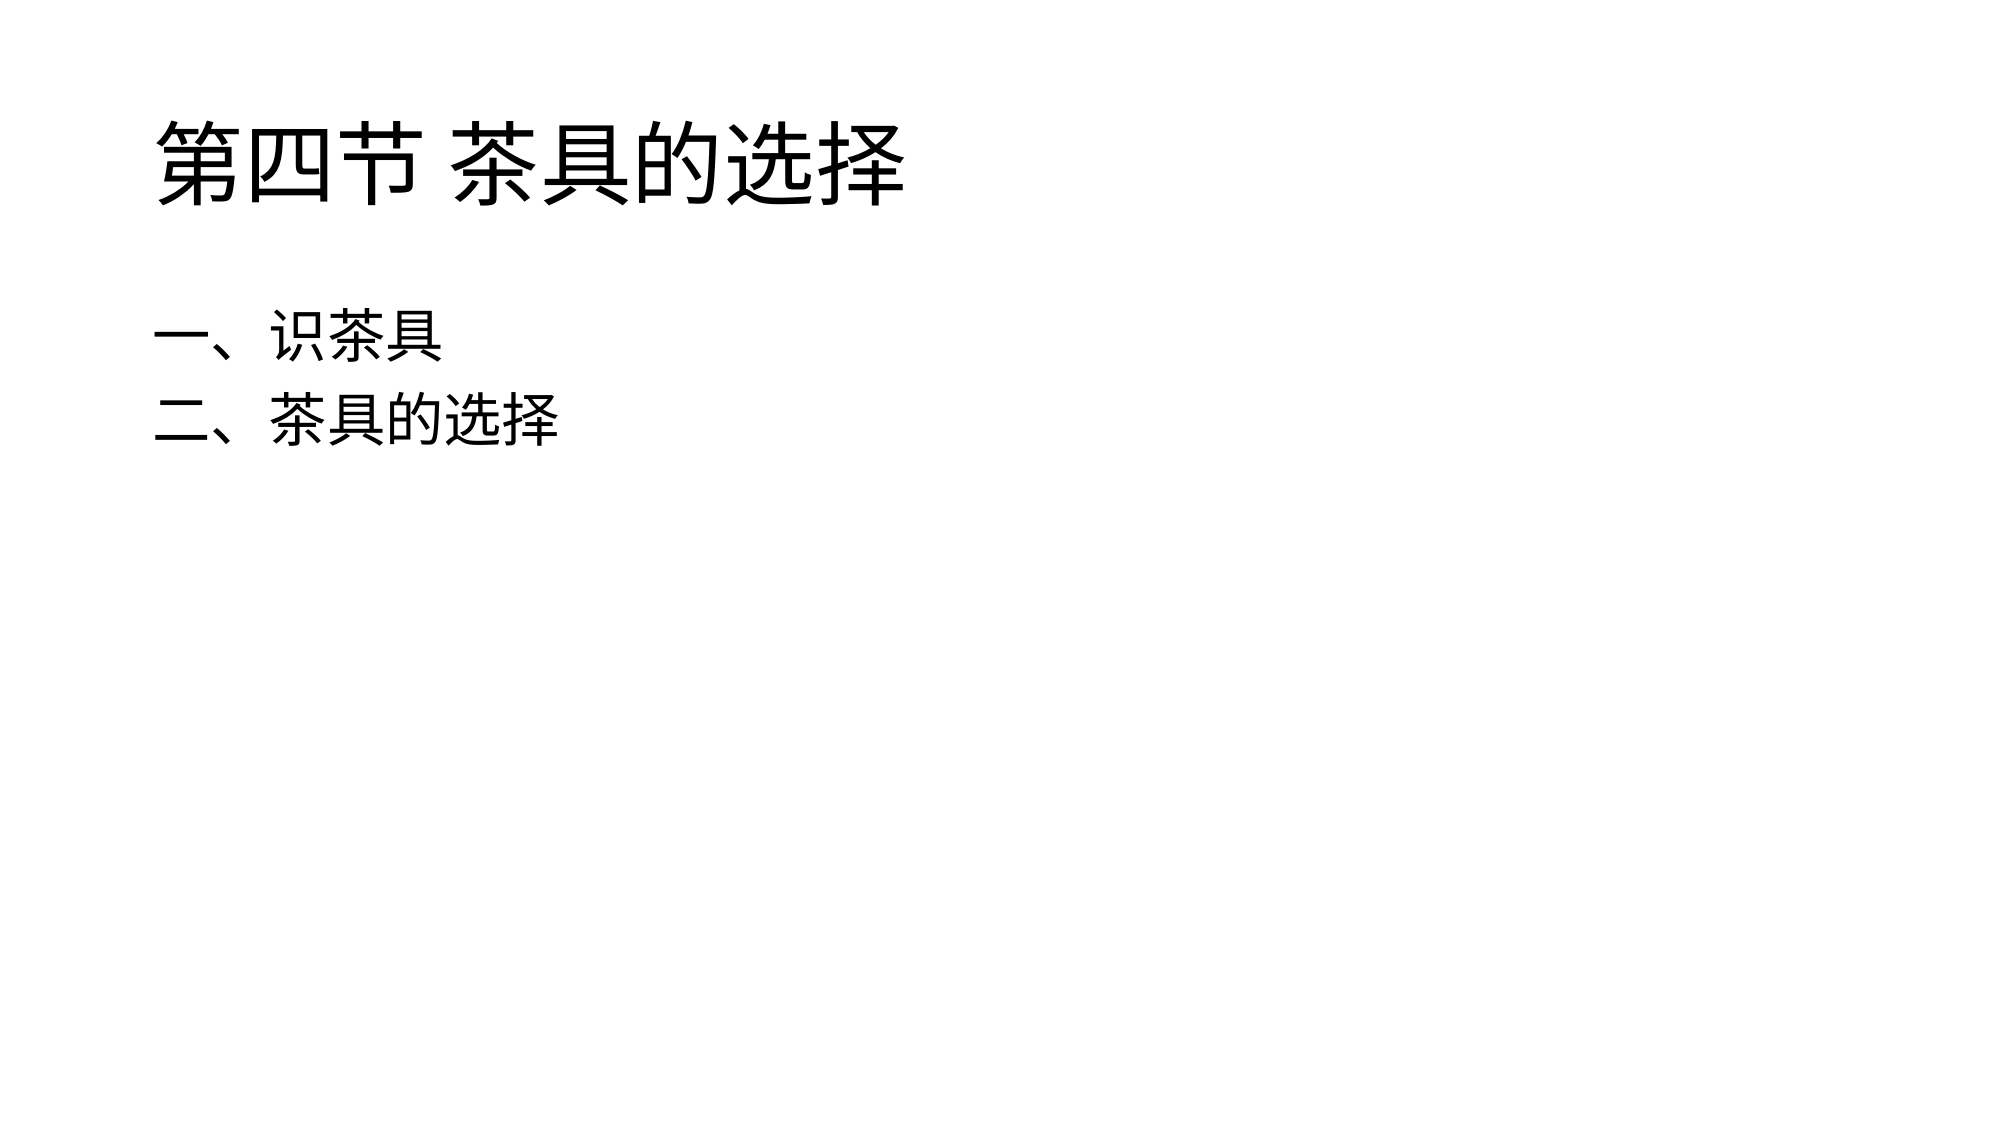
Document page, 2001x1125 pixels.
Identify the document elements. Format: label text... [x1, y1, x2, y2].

list 一、识茶具 二、茶具的选择 [137, 299, 1863, 1014]
title 第四节 茶具的选择 [137, 59, 1863, 278]
